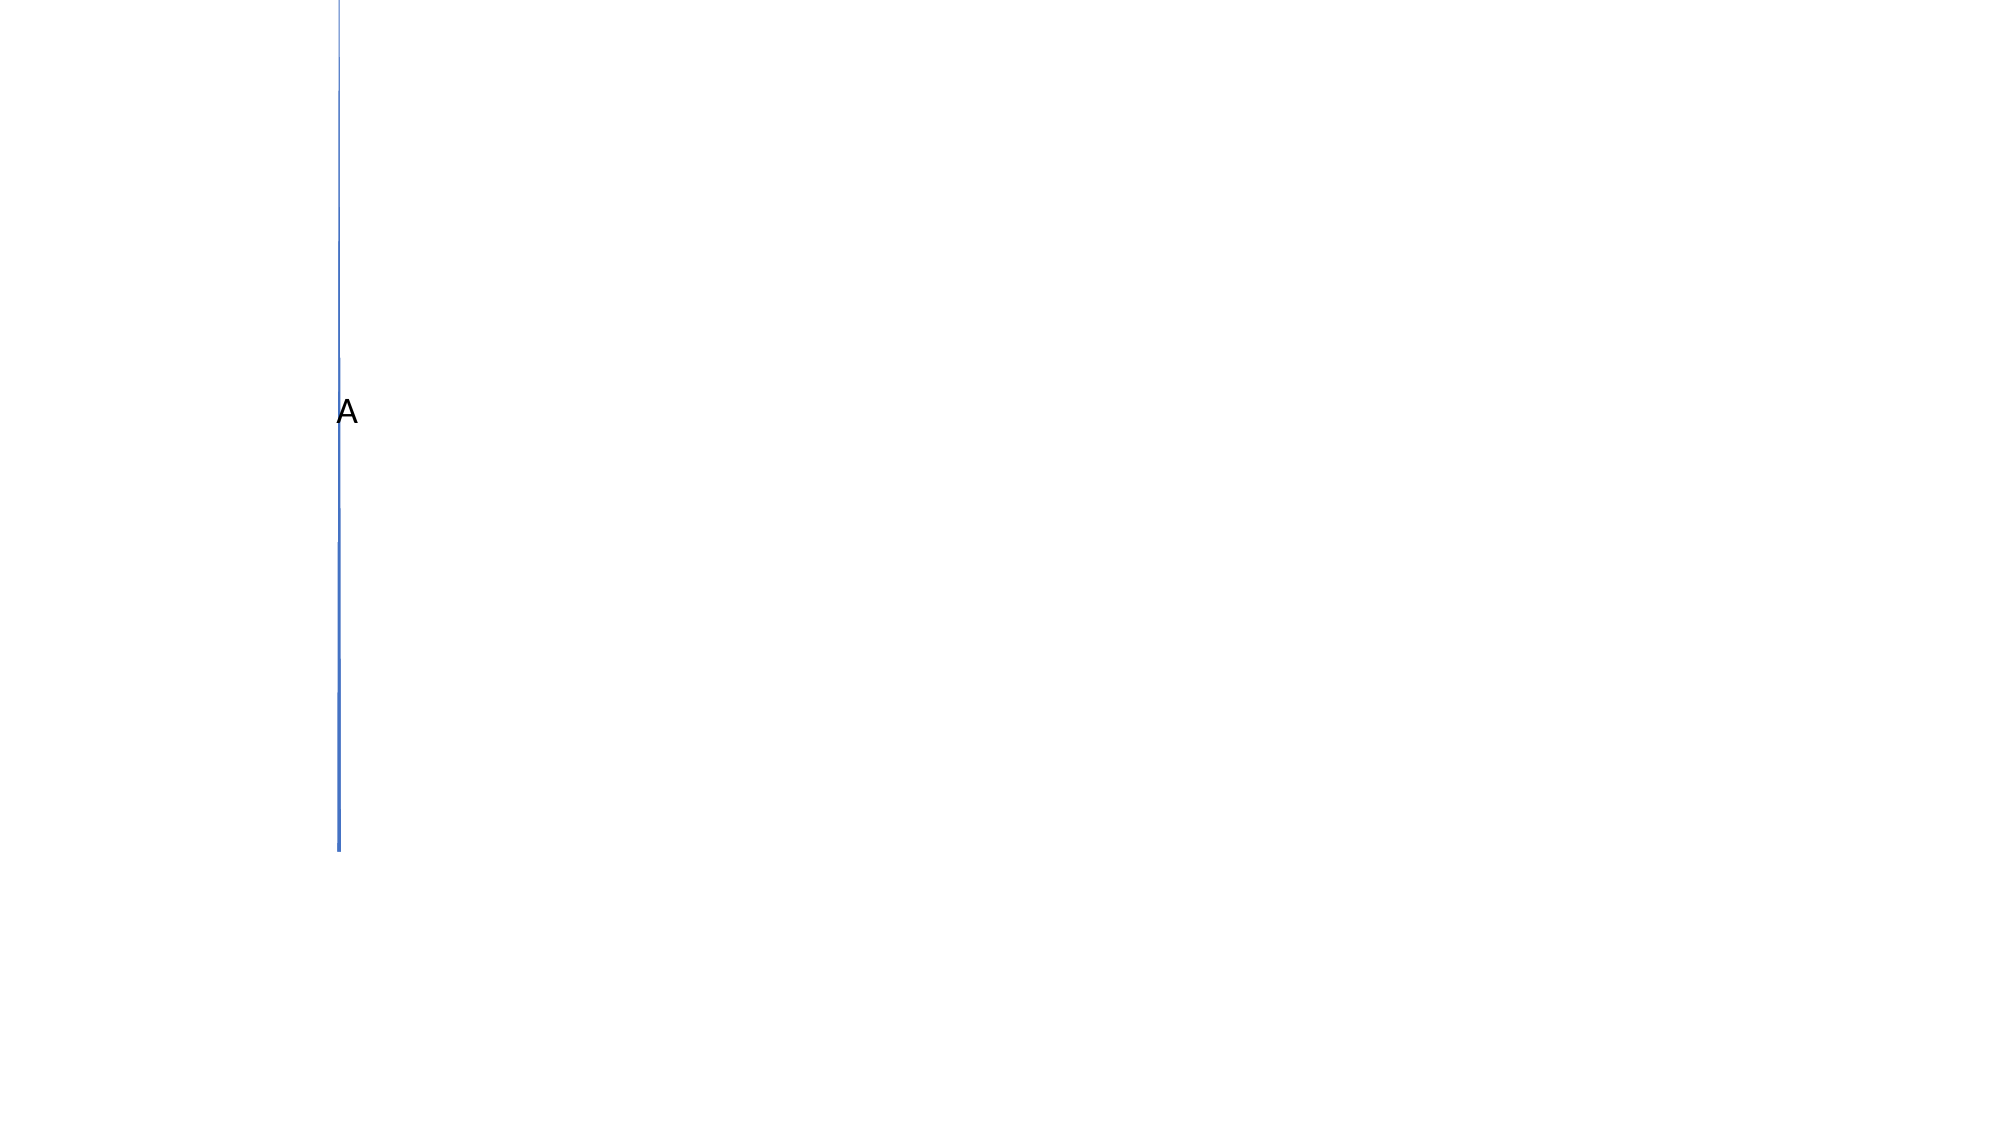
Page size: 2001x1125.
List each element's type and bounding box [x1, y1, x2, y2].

text_box [333, 117, 1667, 1007]
